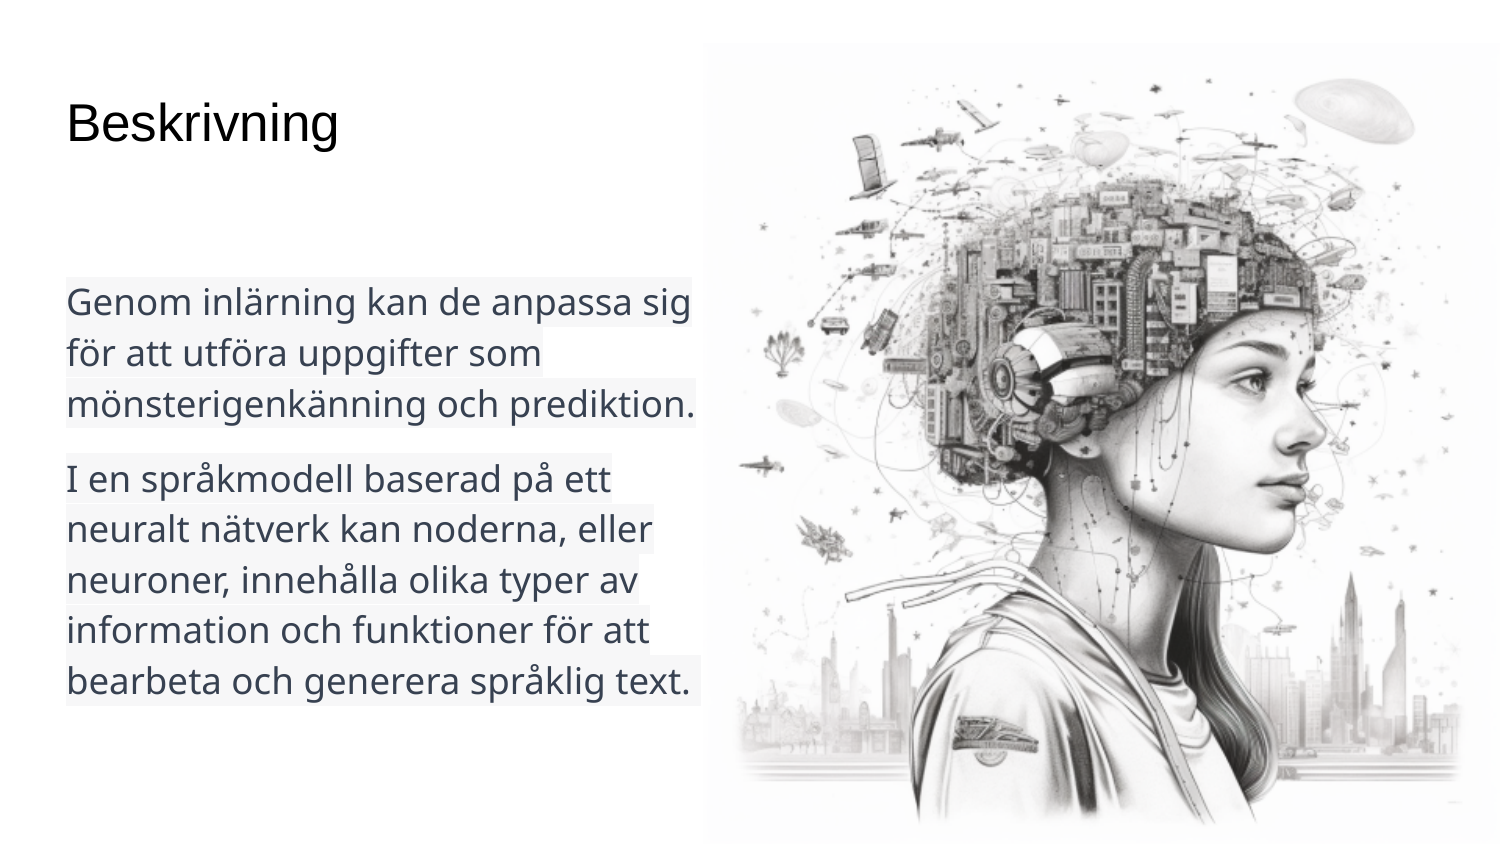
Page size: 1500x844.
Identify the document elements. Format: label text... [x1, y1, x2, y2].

picture [702, 43, 1500, 844]
list Genom inlärning kan de anpassa sig för att utföra uppgifter som mönsterigenkänning och prediktion. I en språkmodell baserad på ett neuralt nätverk kan noderna, eller neuroner, innehålla olika typer av information och funktioner för att bearbeta och generera språklig text. [51, 189, 697, 750]
title Beskrivning [51, 72, 697, 167]
